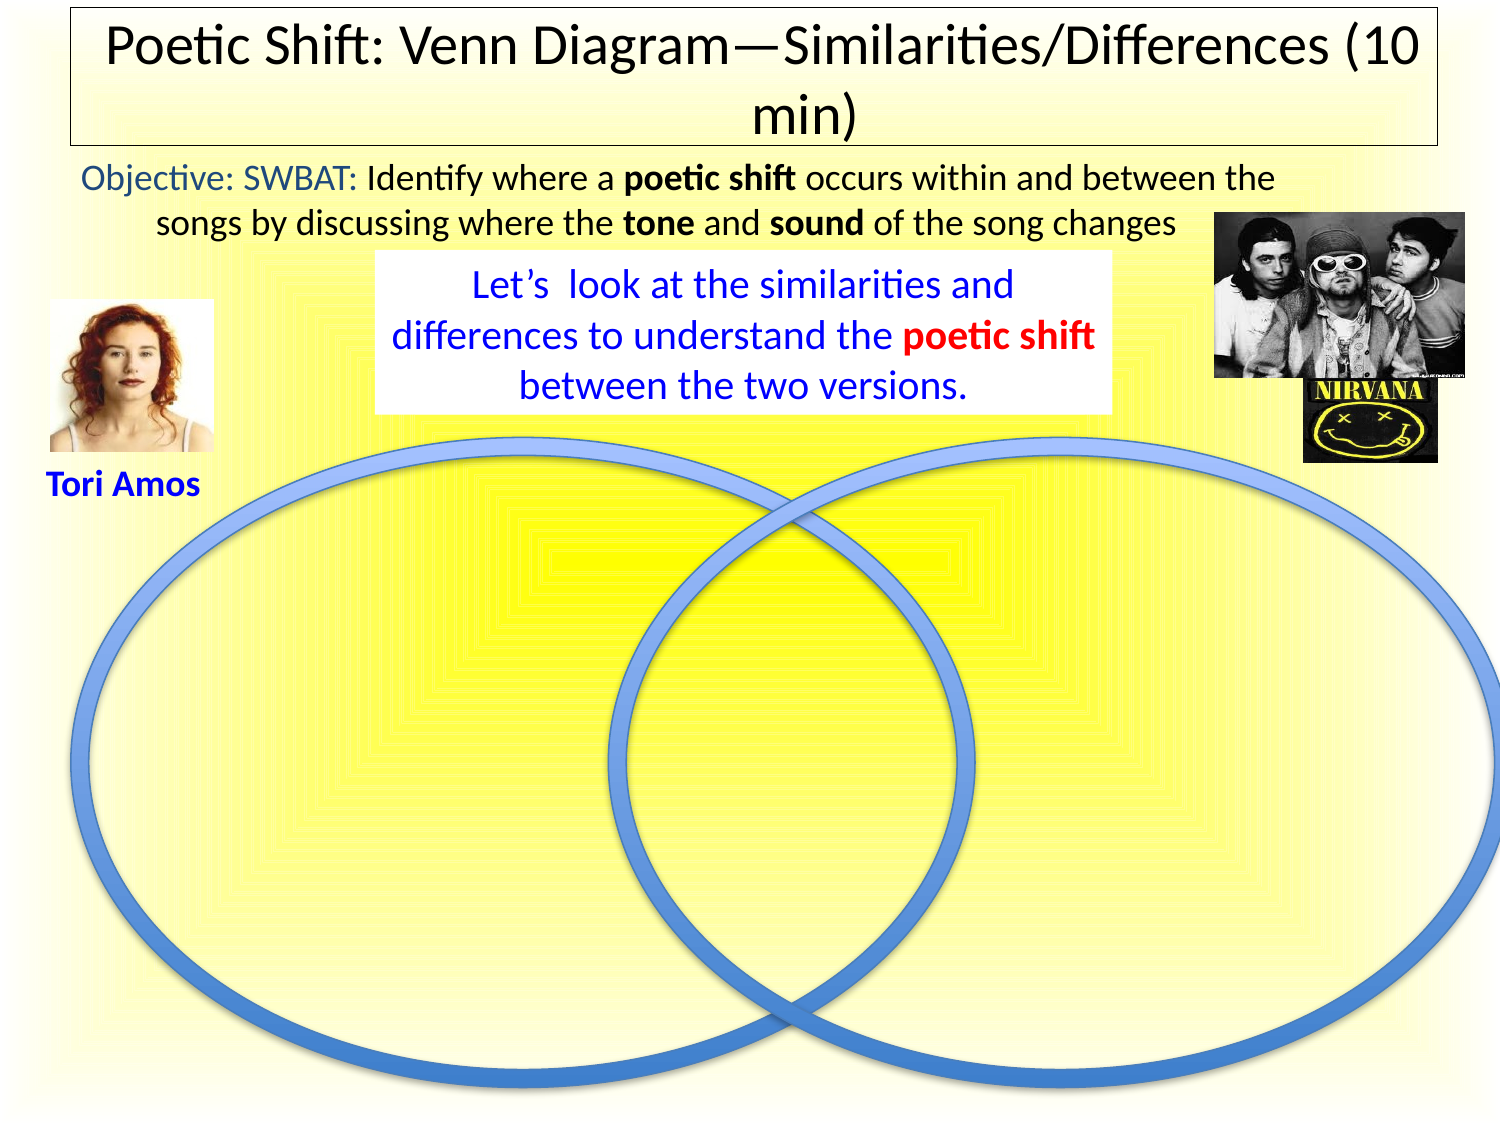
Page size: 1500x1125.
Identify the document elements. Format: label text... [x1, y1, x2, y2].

text_box [70, 436, 790, 1089]
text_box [1214, 212, 1465, 463]
text_box [793, 516, 976, 1013]
text_box [607, 436, 1500, 1089]
title Poetic Shift: Venn Diagram—Similarities/Differences (10 min) [70, 7, 1438, 146]
text_box Objective: SWBAT: Identify where a poetic shift occurs within and between the songs by discussing where the tone and sound of the song changes [0, 145, 1305, 296]
text_box Let’s look at the similarities and differences to understand the poetic shift between the two versions. [374, 296, 1113, 415]
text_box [49, 299, 214, 490]
